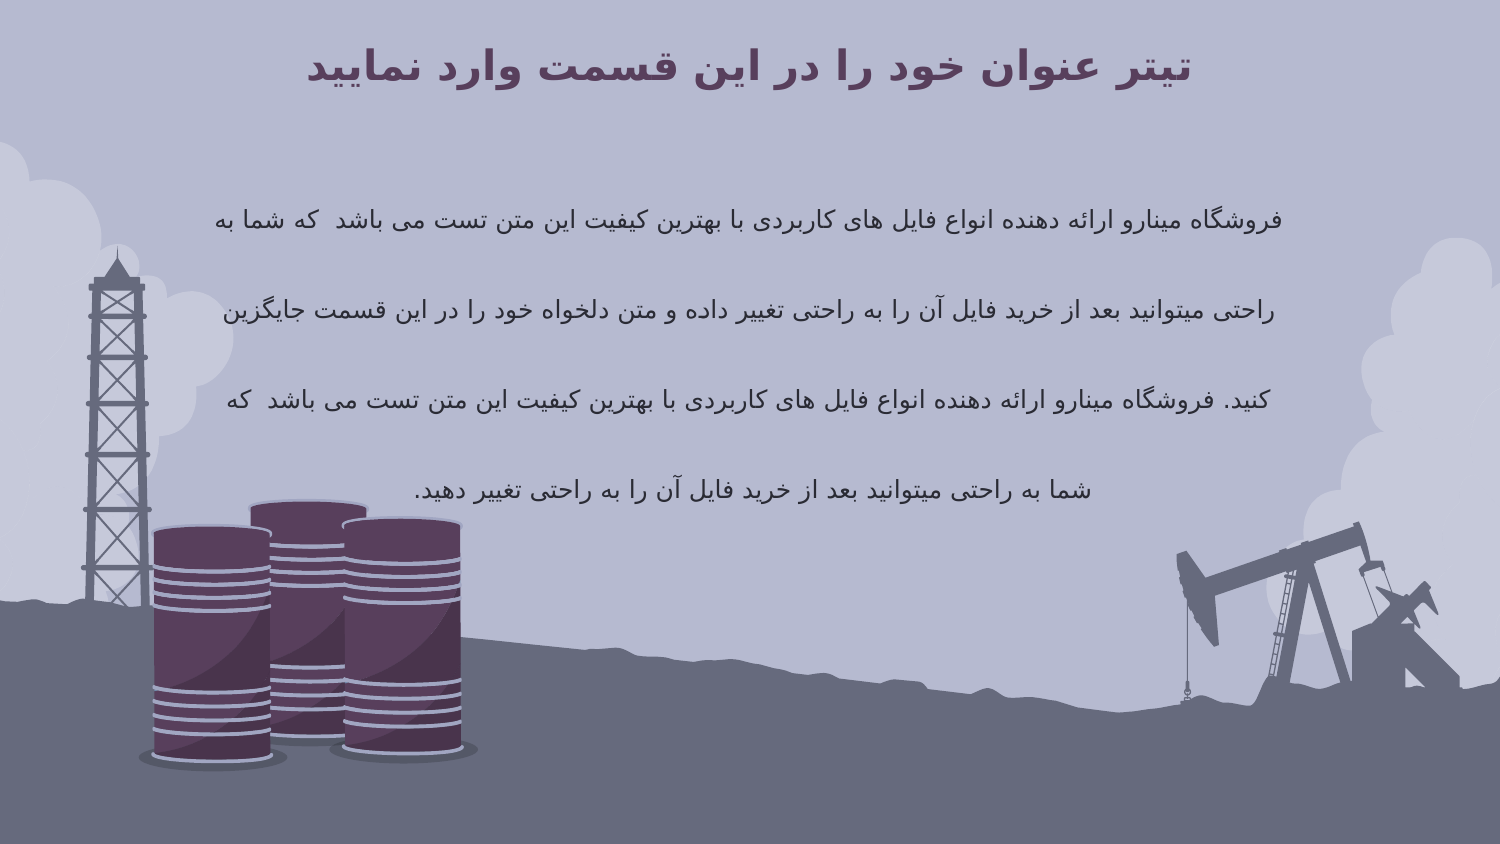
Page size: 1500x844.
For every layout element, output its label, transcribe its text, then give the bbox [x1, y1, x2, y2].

text_box تیتر عنوان خود را در این قسمت وارد نمایید [0, 6, 1500, 96]
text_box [329, 515, 479, 764]
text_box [138, 523, 288, 772]
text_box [235, 498, 385, 747]
text_box فروشگاه مینارو ارائه دهنده انواع فایل های کاربردی با بهترین کیفیت این متن تست می باشد که شما به راحتی میتوانید بعد از خرید فایل آن را به راحتی تغییر داده و متن دلخواه خود را در این قسمت جایگزین کنید. فروشگاه مینارو ارائه دهنده انواع فایل های کاربردی با بهترین کیفیت این متن تست می باشد که شما به راحتی میتوانید بعد از خرید فایل آن را به راحتی تغییر دهید. [194, 136, 1304, 601]
